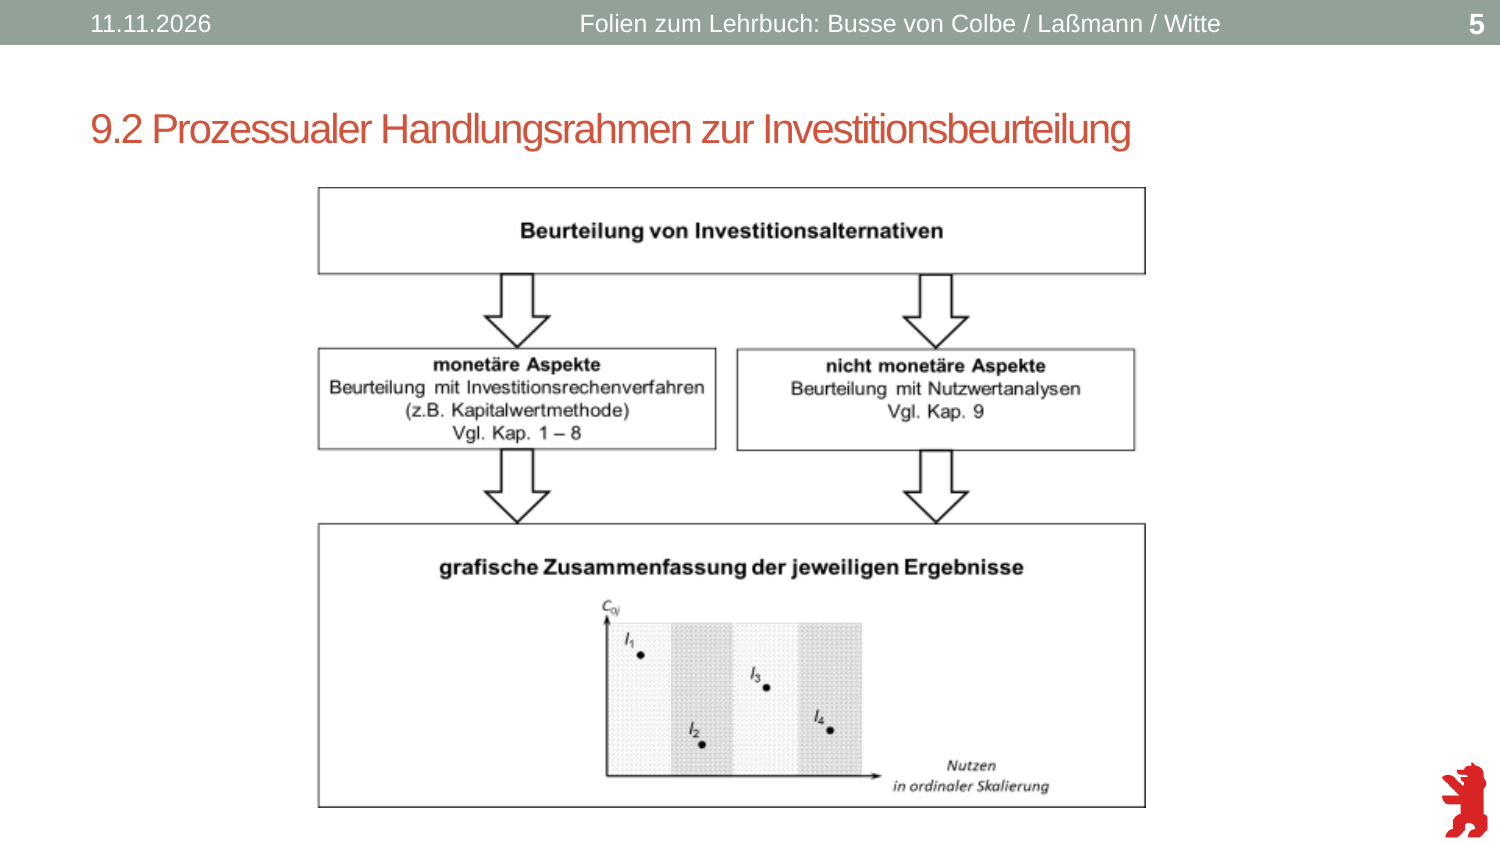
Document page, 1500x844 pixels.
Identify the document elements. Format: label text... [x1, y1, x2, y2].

slide_number 5 [1325, 2, 1500, 43]
footer Folien zum Lehrbuch: Busse von Colbe / Laßmann / Witte [562, 2, 1238, 43]
title 9.2 Prozessualer Handlungsrahmen zur Investitionsbeurteilung [75, 65, 1500, 188]
picture [317, 187, 1146, 809]
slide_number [75, 2, 550, 43]
picture [1434, 760, 1500, 844]
